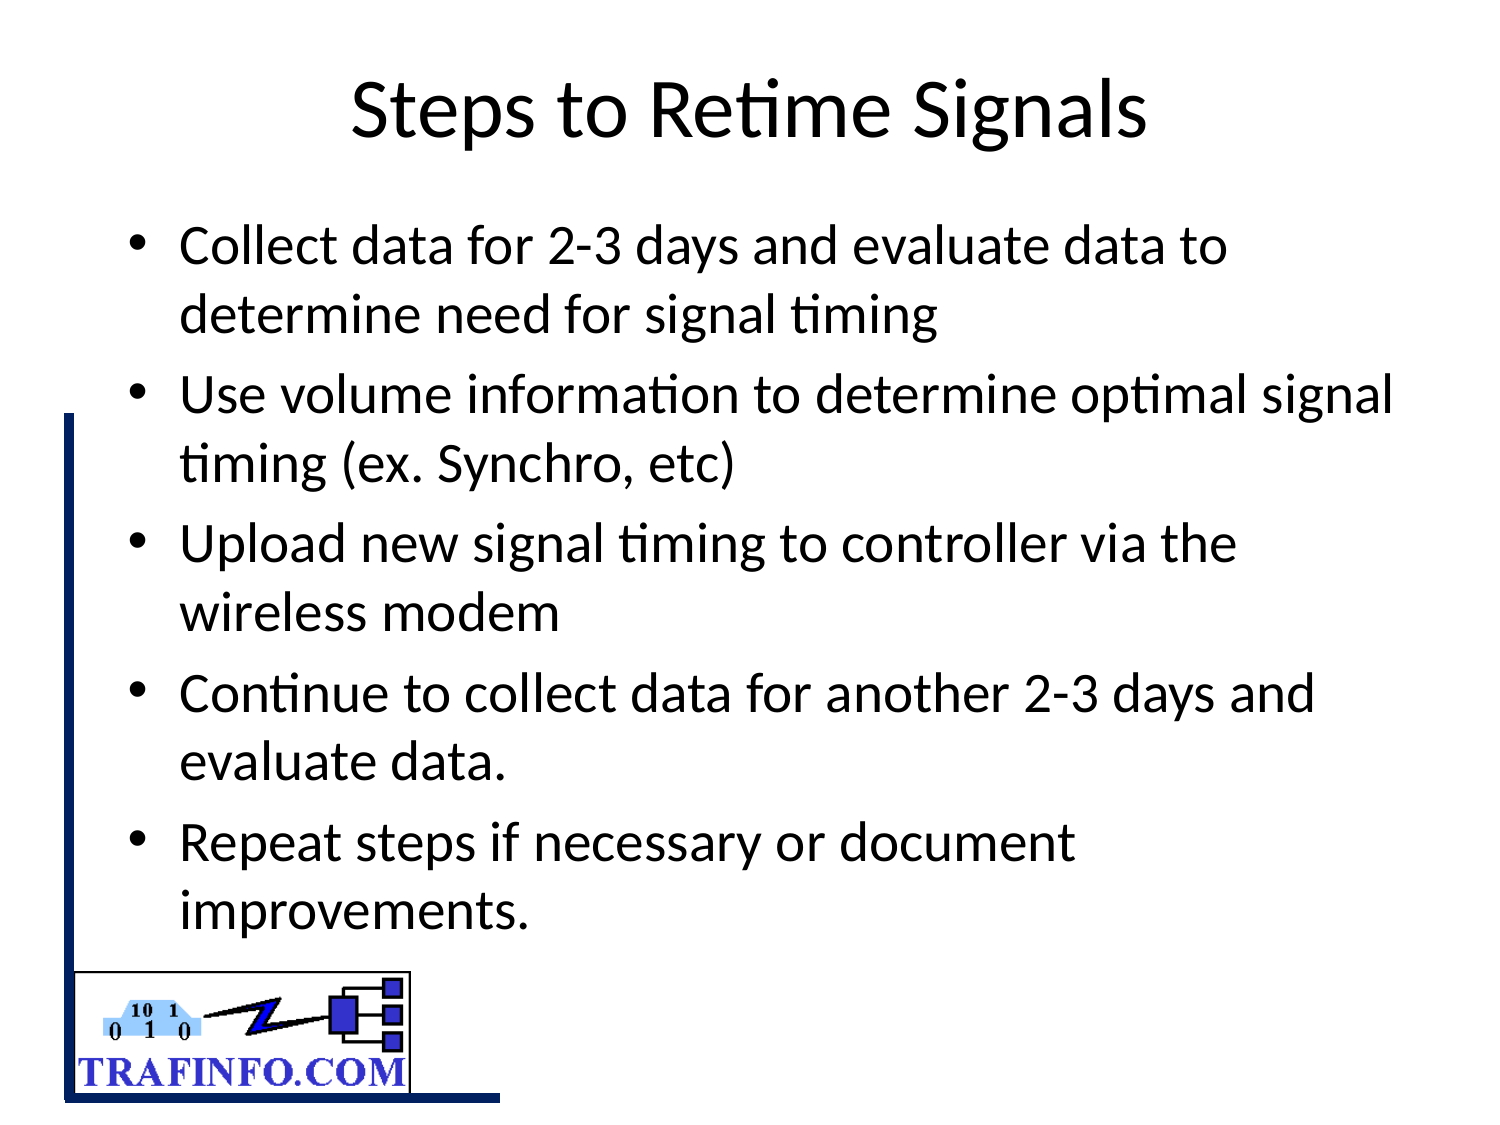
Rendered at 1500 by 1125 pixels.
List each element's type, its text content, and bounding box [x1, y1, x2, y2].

list Collect data for 2-3 days and evaluate data to determine need for signal timing Use volume information to determine optimal signal timing (ex. Synchro, etc) Upload new signal timing to controller via the wireless modem Continue to collect data for another 2-3 days and evaluate data. Repeat steps if necessary or document improvements. [112, 200, 1425, 950]
picture [74, 971, 411, 1093]
title Steps to Retime Signals [75, 45, 1425, 163]
